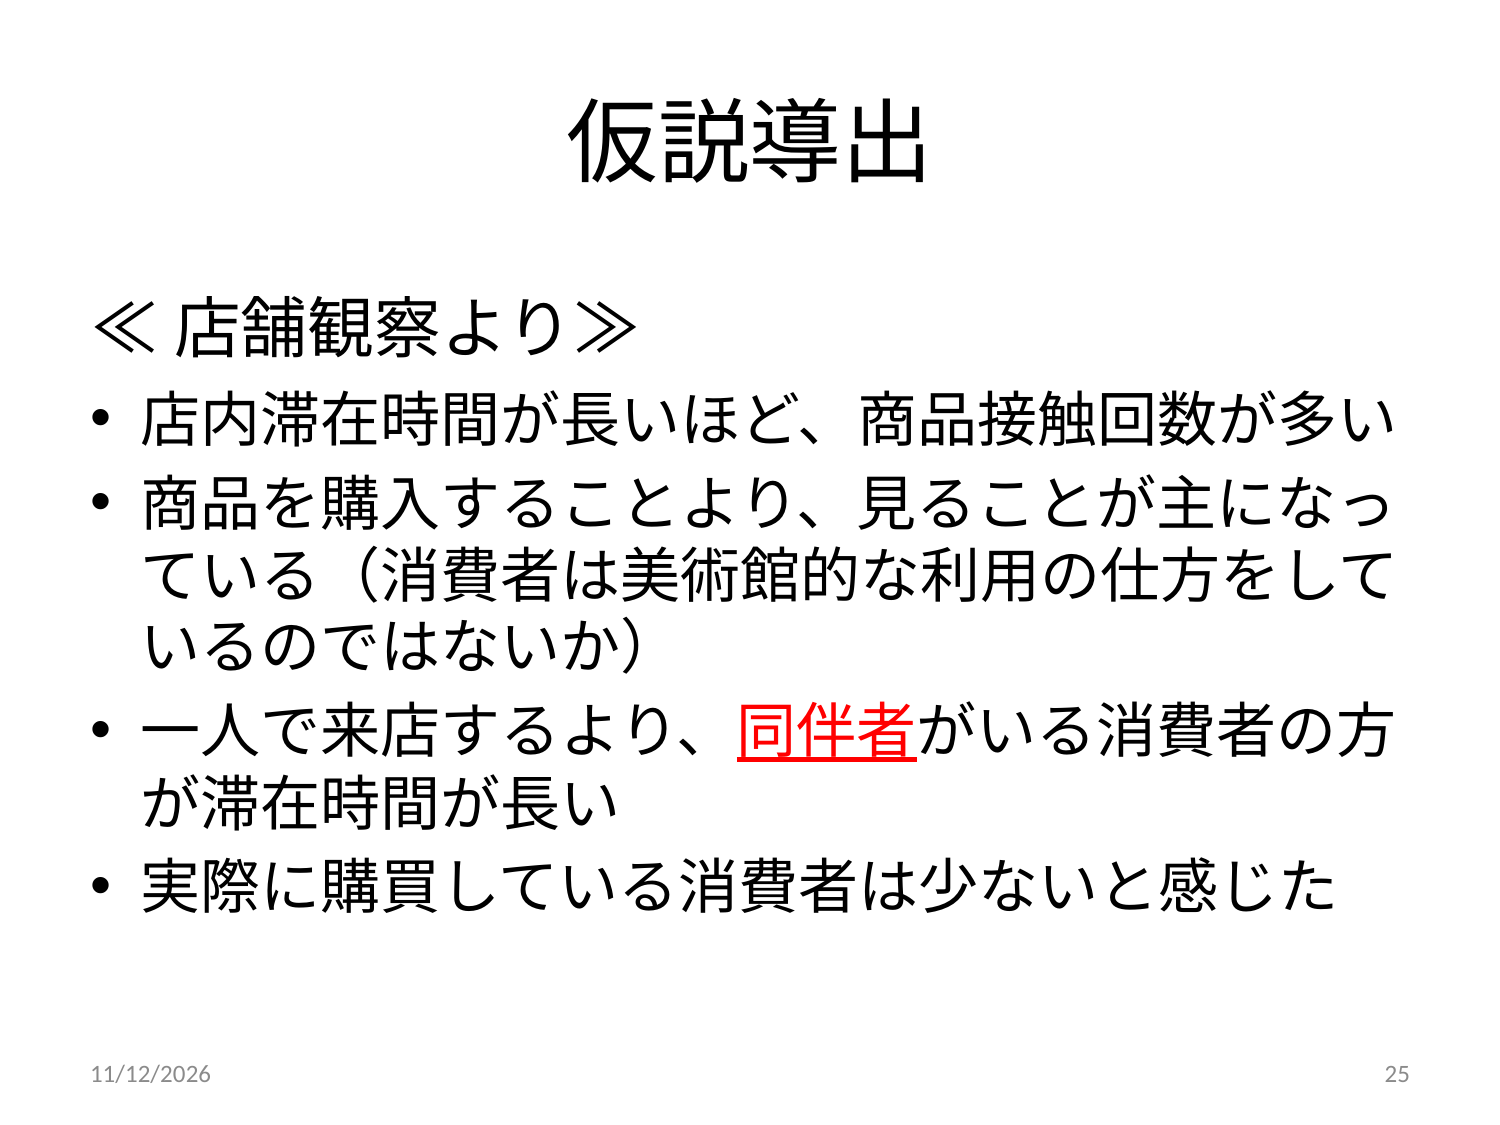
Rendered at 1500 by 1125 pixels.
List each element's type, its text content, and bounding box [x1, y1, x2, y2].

text_box ≪店舗観察より≫ [76, 278, 691, 373]
slide_number 25 [1074, 1042, 1425, 1103]
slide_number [75, 1042, 425, 1103]
list 店内滞在時間が長いほど、商品接触回数が多い 商品を購入することより、見ることが主になっている（消費者は美術館的な利用の仕方をしているのではないか） 一人で来店するより、同伴者がいる消費者の方が滞在時間が長い 実際に購買している消費者は少ないと感じた [75, 373, 1425, 1005]
title 仮説導出 [75, 45, 1425, 233]
